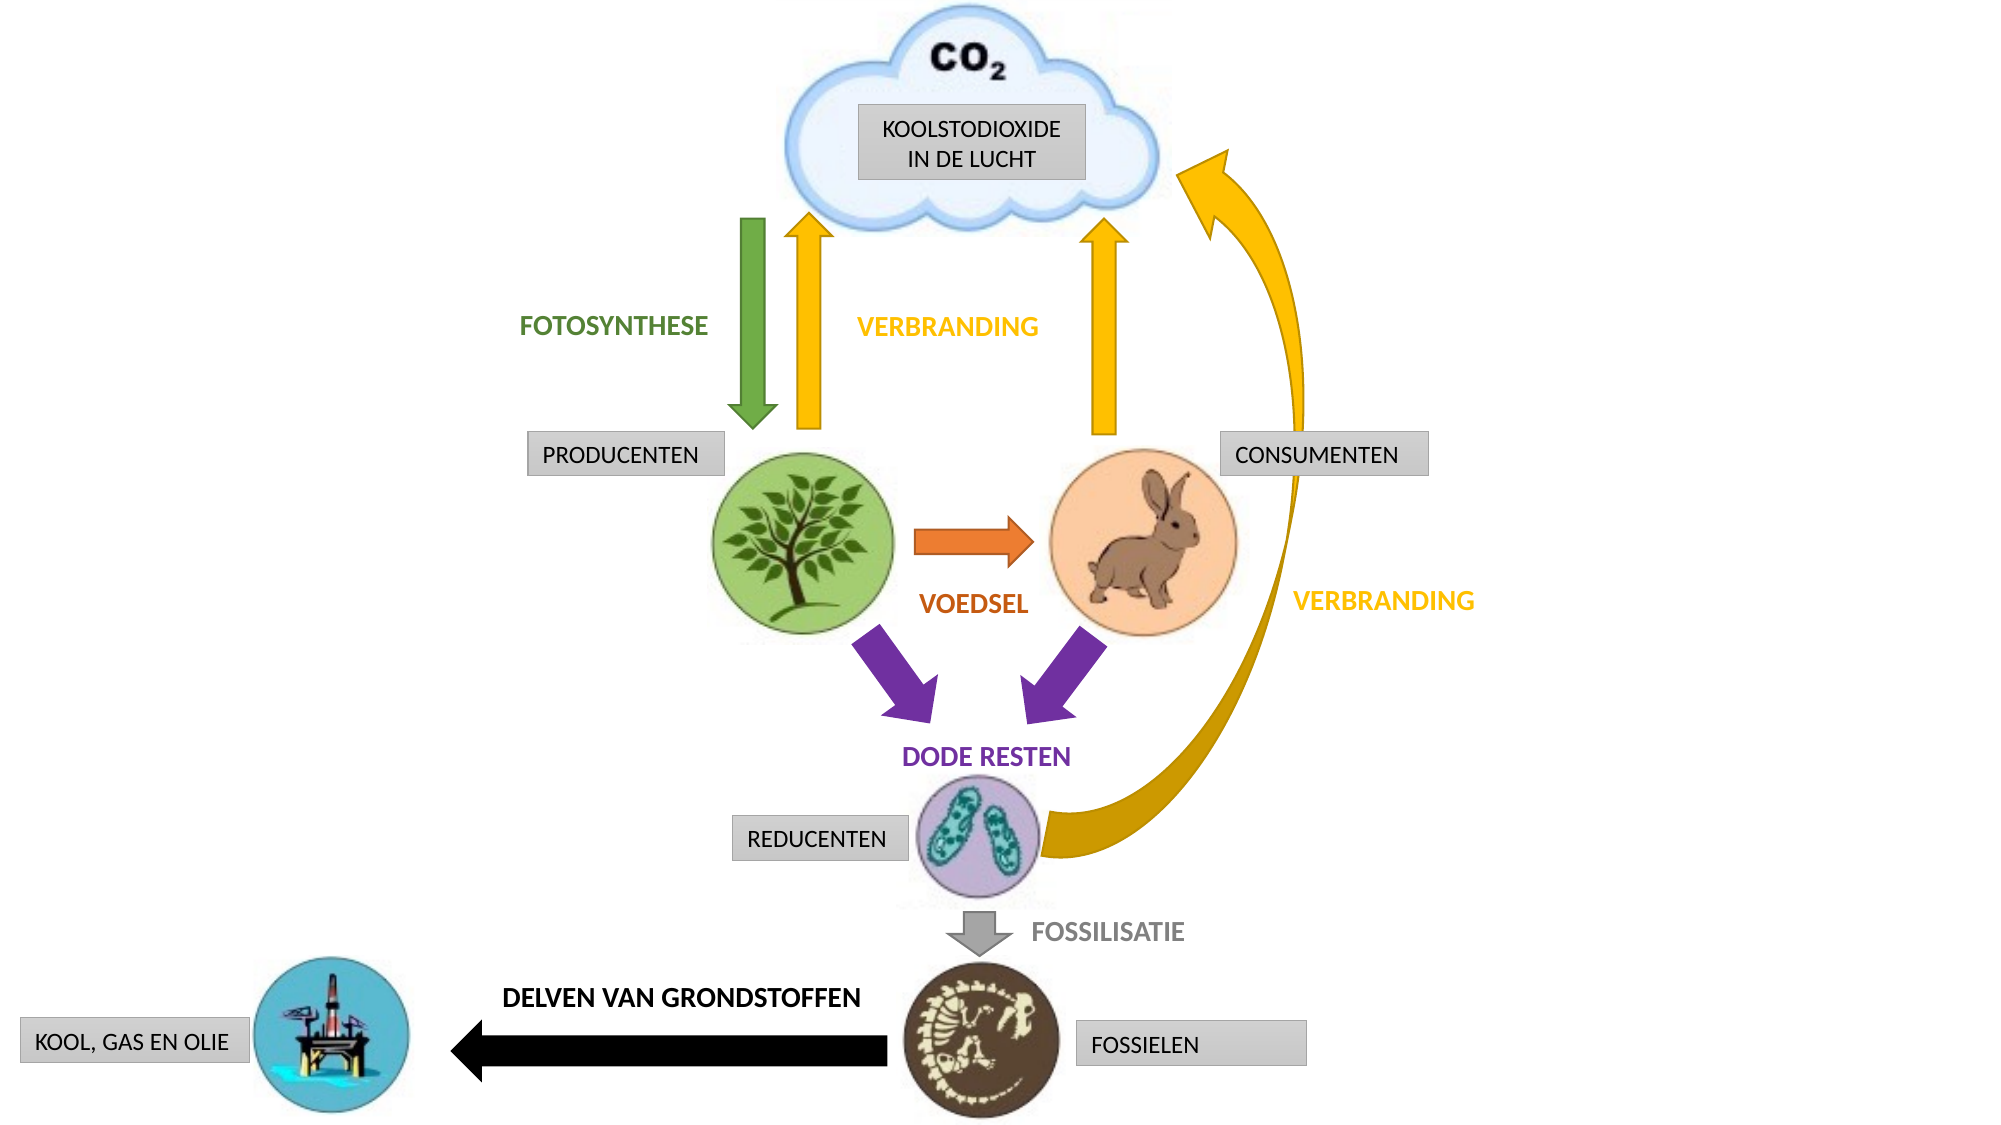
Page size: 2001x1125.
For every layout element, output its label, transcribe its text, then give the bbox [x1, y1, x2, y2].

picture [896, 955, 1066, 1125]
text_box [504, 218, 777, 429]
text_box KOOL, GAS EN OLIE [20, 1017, 249, 1063]
picture [249, 955, 416, 1125]
picture [707, 447, 902, 645]
picture [776, 0, 1172, 237]
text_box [785, 212, 1056, 429]
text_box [451, 971, 887, 1080]
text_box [1111, 141, 1492, 881]
text_box PRODUCENTEN [527, 431, 725, 476]
text_box REDUCENTEN [732, 815, 896, 861]
text_box FOSSIELEN [1076, 1020, 1307, 1066]
picture [896, 781, 1061, 913]
picture [1039, 445, 1111, 648]
text_box [1078, 237, 1111, 436]
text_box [903, 517, 1045, 624]
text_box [864, 624, 1094, 781]
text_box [948, 905, 1202, 956]
